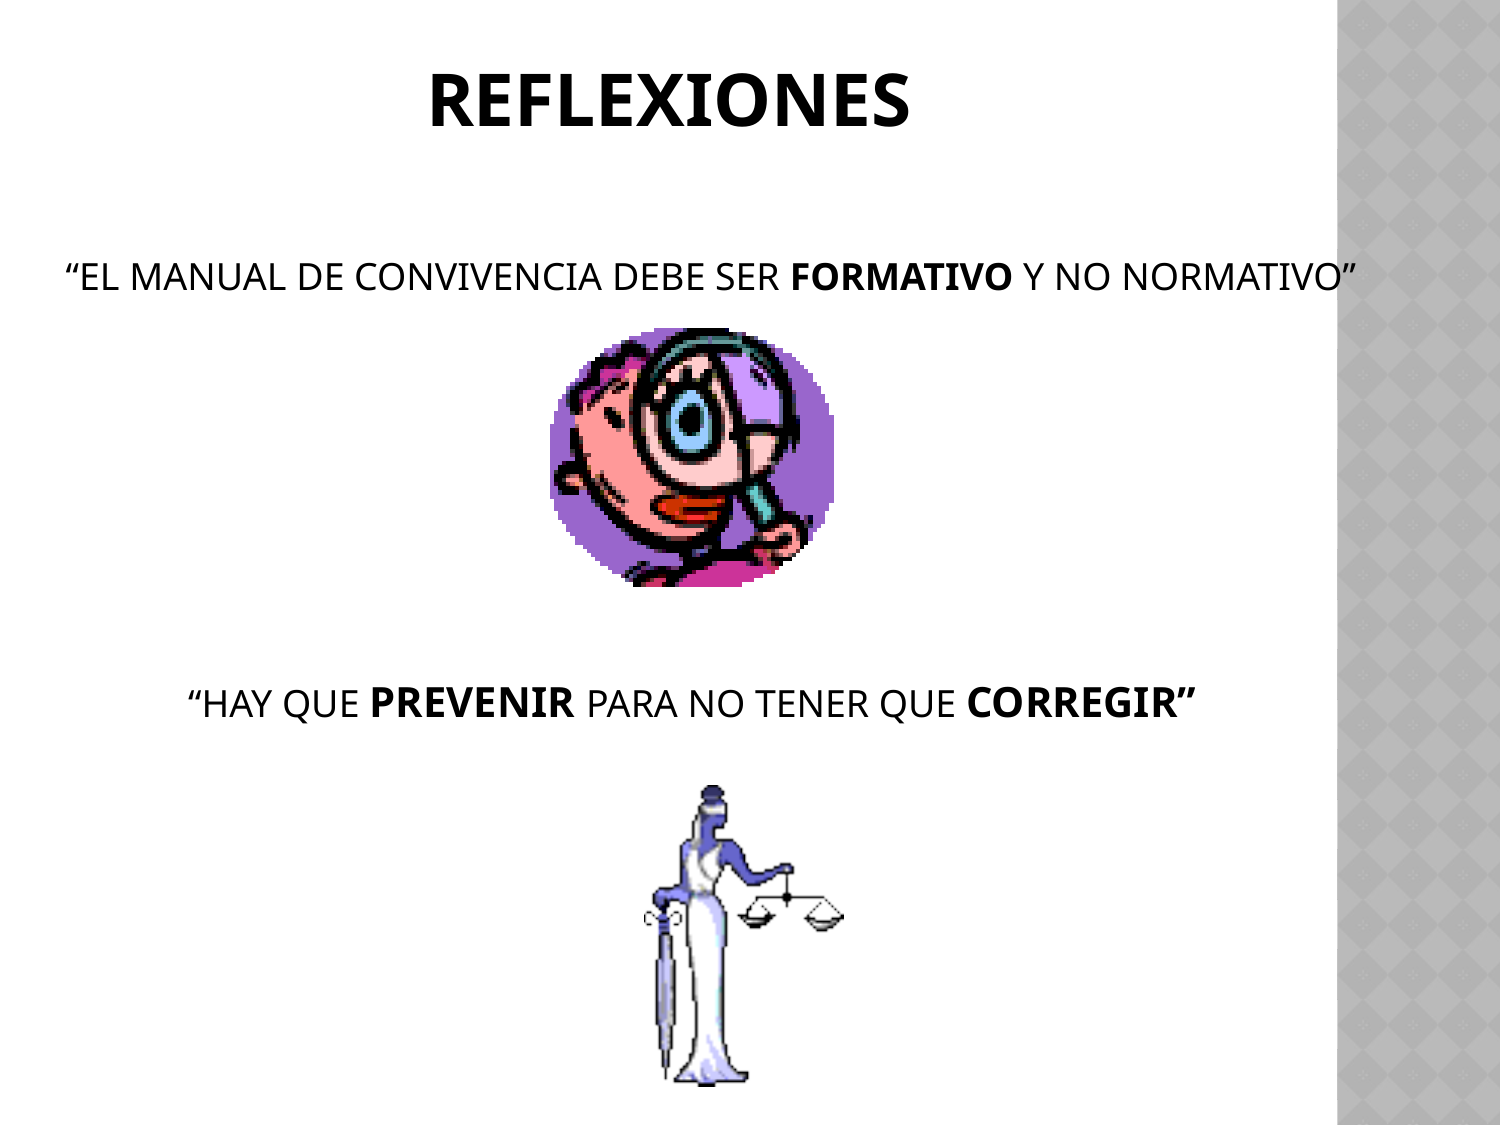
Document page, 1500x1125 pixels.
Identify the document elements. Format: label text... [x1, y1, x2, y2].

text_box “EL MANUAL DE CONVIVENCIA DEBE SER FORMATIVO Y NO NORMATIVO” [50, 246, 1372, 306]
title REFLEXIONES [75, 52, 1263, 141]
picture [550, 327, 835, 587]
text_box “HAY QUE PREVENIR PARA NO TENER QUE CORREGIR” [173, 667, 1211, 733]
picture [644, 784, 845, 1088]
